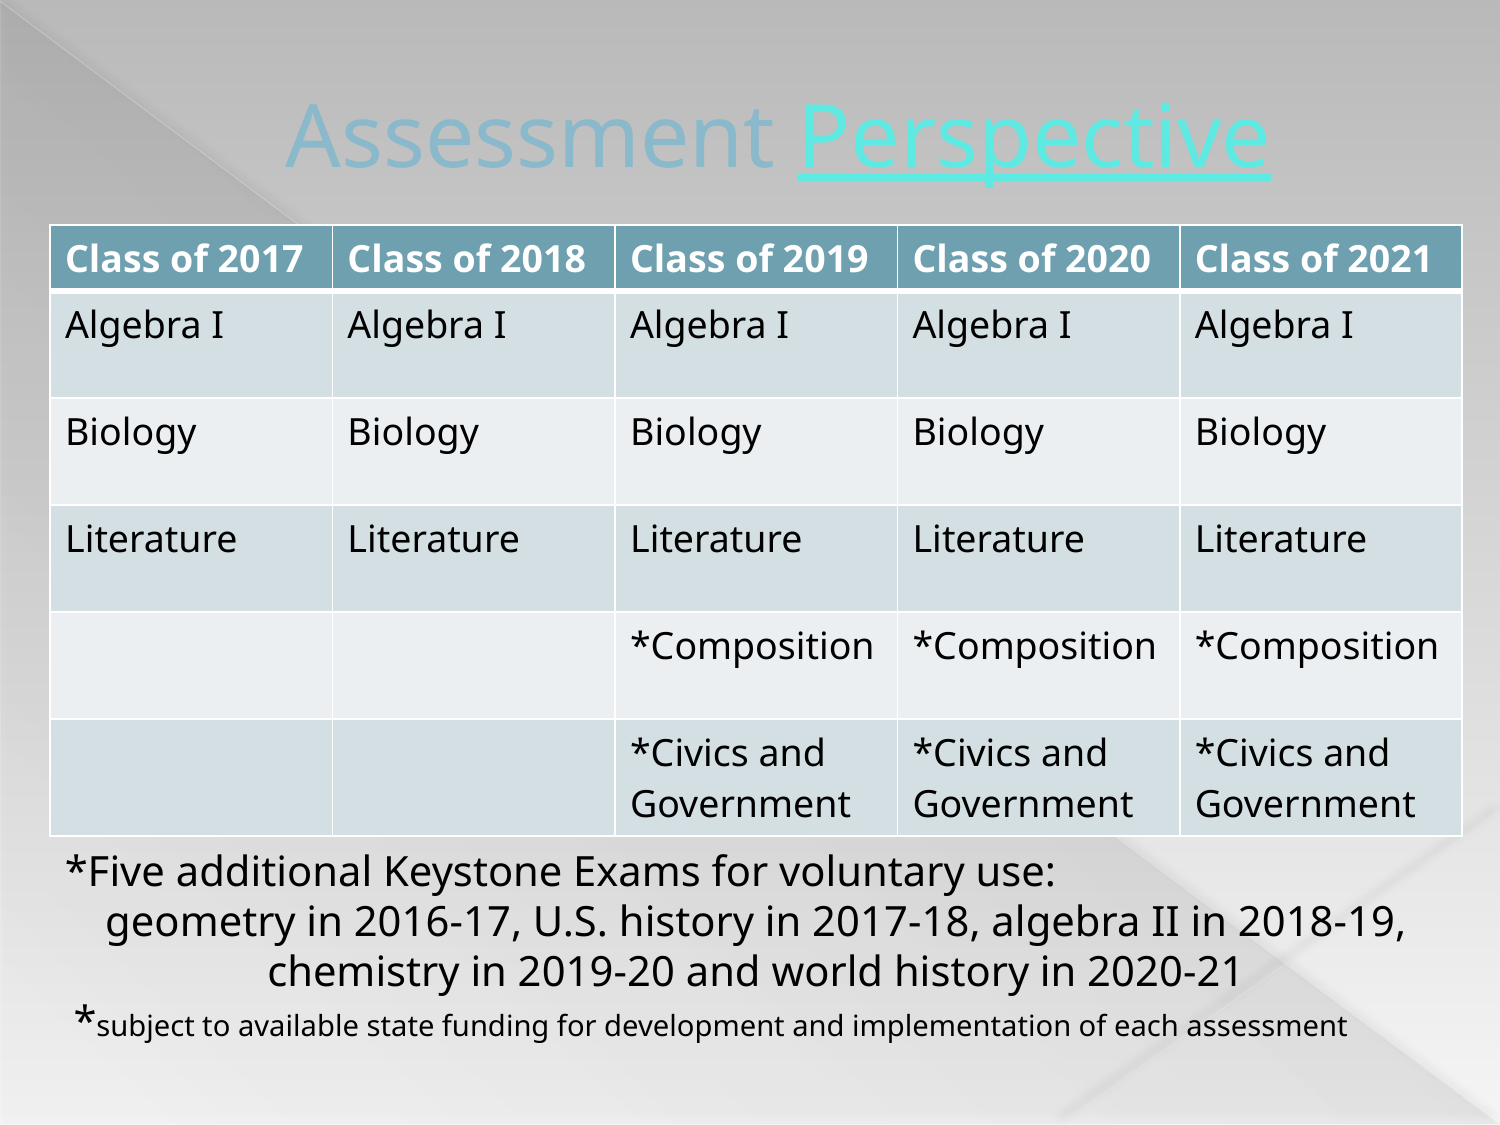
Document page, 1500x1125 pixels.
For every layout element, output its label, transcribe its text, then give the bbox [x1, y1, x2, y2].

table_cell *Composition [616, 613, 897, 718]
table_cell Literature [898, 506, 1179, 611]
table_cell *Civics and Government [1181, 720, 1461, 835]
table_cell Literature [51, 506, 332, 611]
table_cell [333, 720, 614, 835]
table_cell Algebra I [1181, 294, 1461, 397]
title Assessment Perspective [75, 24, 1425, 224]
table_cell Biology [51, 399, 332, 504]
table_cell Algebra I [333, 294, 614, 397]
table_cell Biology [898, 399, 1179, 504]
table_cell [333, 613, 614, 718]
table_cell [51, 613, 332, 718]
table_cell Biology [333, 399, 614, 504]
table_cell Literature [333, 506, 614, 611]
text_box *Five additional Keystone Exams for voluntary use: geometry in 2016-17, U.S. history in 2017-18, algebra II in 2018-19, chemistry in 2019-20 and world history in 2020-21 *subject to available state funding for development and implementation of each assessment [49, 837, 1463, 1097]
table_cell *Composition [1181, 613, 1461, 718]
table_cell Algebra I [616, 294, 897, 397]
table_cell *Composition [898, 613, 1179, 718]
table_header Class of 2018 [333, 226, 614, 288]
table_header Class of 2019 [616, 226, 897, 288]
table_cell Literature [1181, 506, 1461, 611]
table_header Class of 2017 [51, 226, 332, 288]
table_cell *Civics and Government [898, 720, 1179, 835]
table_header Class of 2020 [898, 226, 1179, 288]
table_cell Literature [616, 506, 897, 611]
table_cell [51, 720, 332, 835]
table_cell Biology [616, 399, 897, 504]
table_cell Biology [1181, 399, 1461, 504]
table_header Class of 2021 [1181, 226, 1461, 288]
table_cell *Civics and Government [616, 720, 897, 835]
table_cell Algebra I [51, 294, 332, 397]
table_cell Algebra I [898, 294, 1179, 397]
